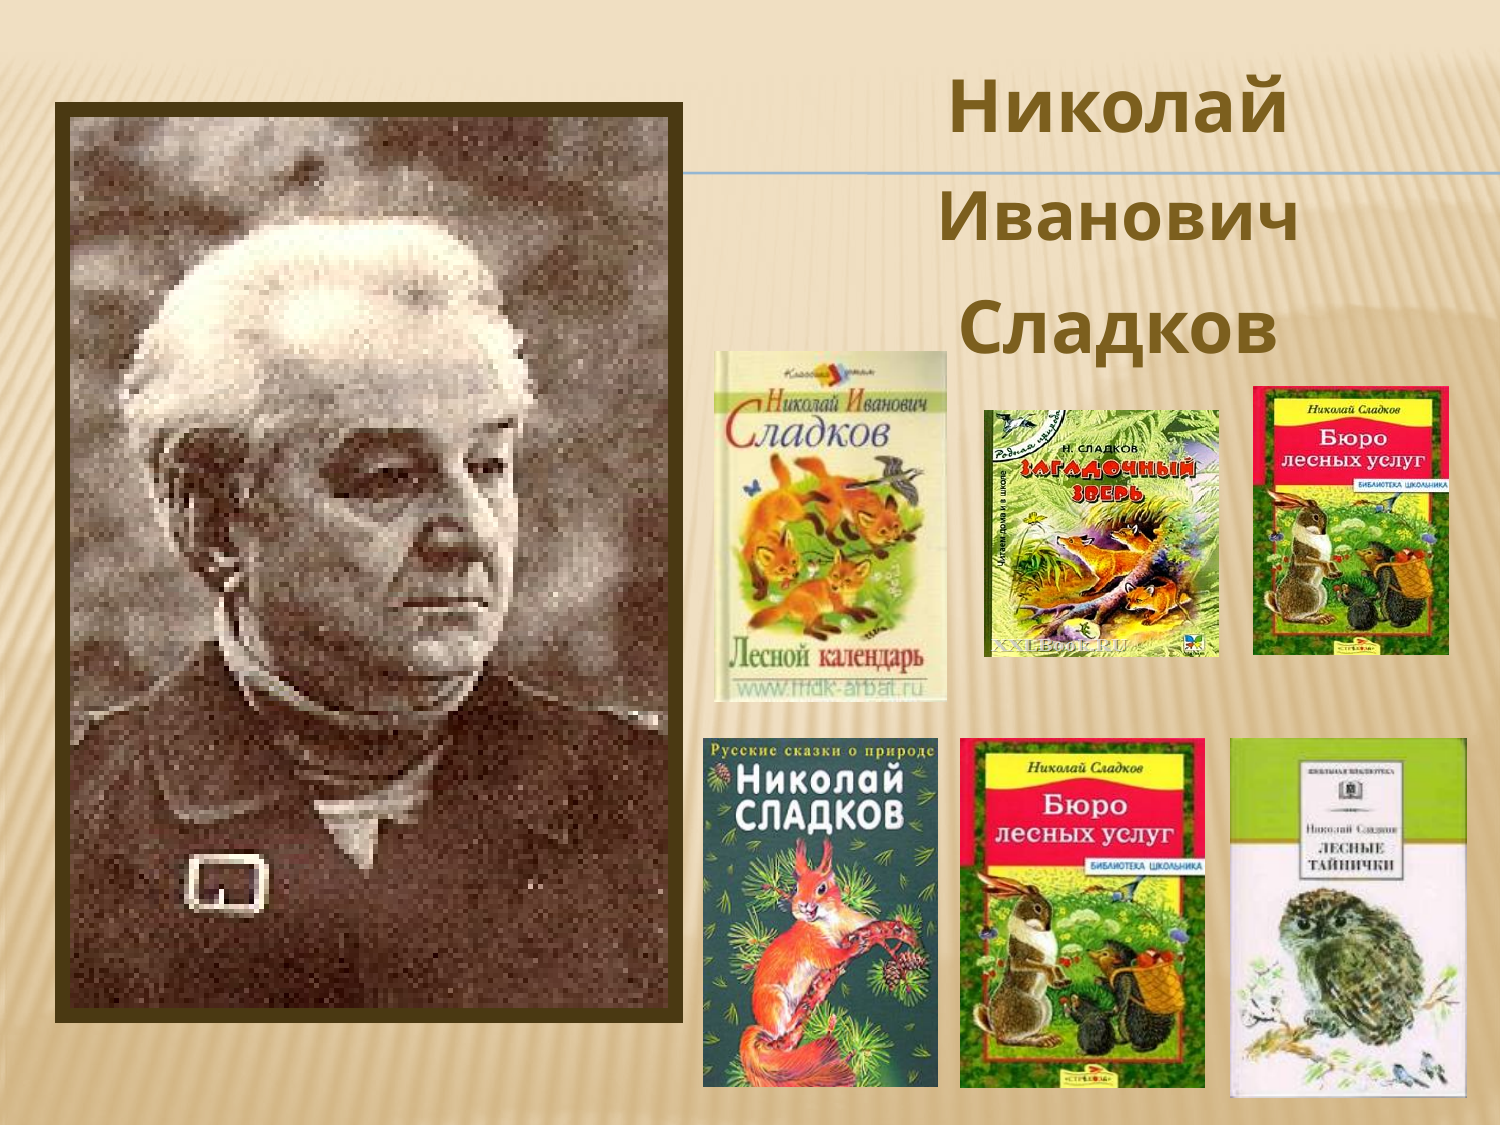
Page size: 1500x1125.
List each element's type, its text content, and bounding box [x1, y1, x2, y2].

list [69, 116, 669, 1009]
picture [1230, 737, 1467, 1098]
picture [702, 737, 938, 1087]
picture [714, 351, 947, 702]
picture [960, 737, 1205, 1089]
picture [984, 409, 1220, 657]
list Николай Иванович Сладков [762, 46, 1475, 387]
picture [1253, 386, 1449, 655]
